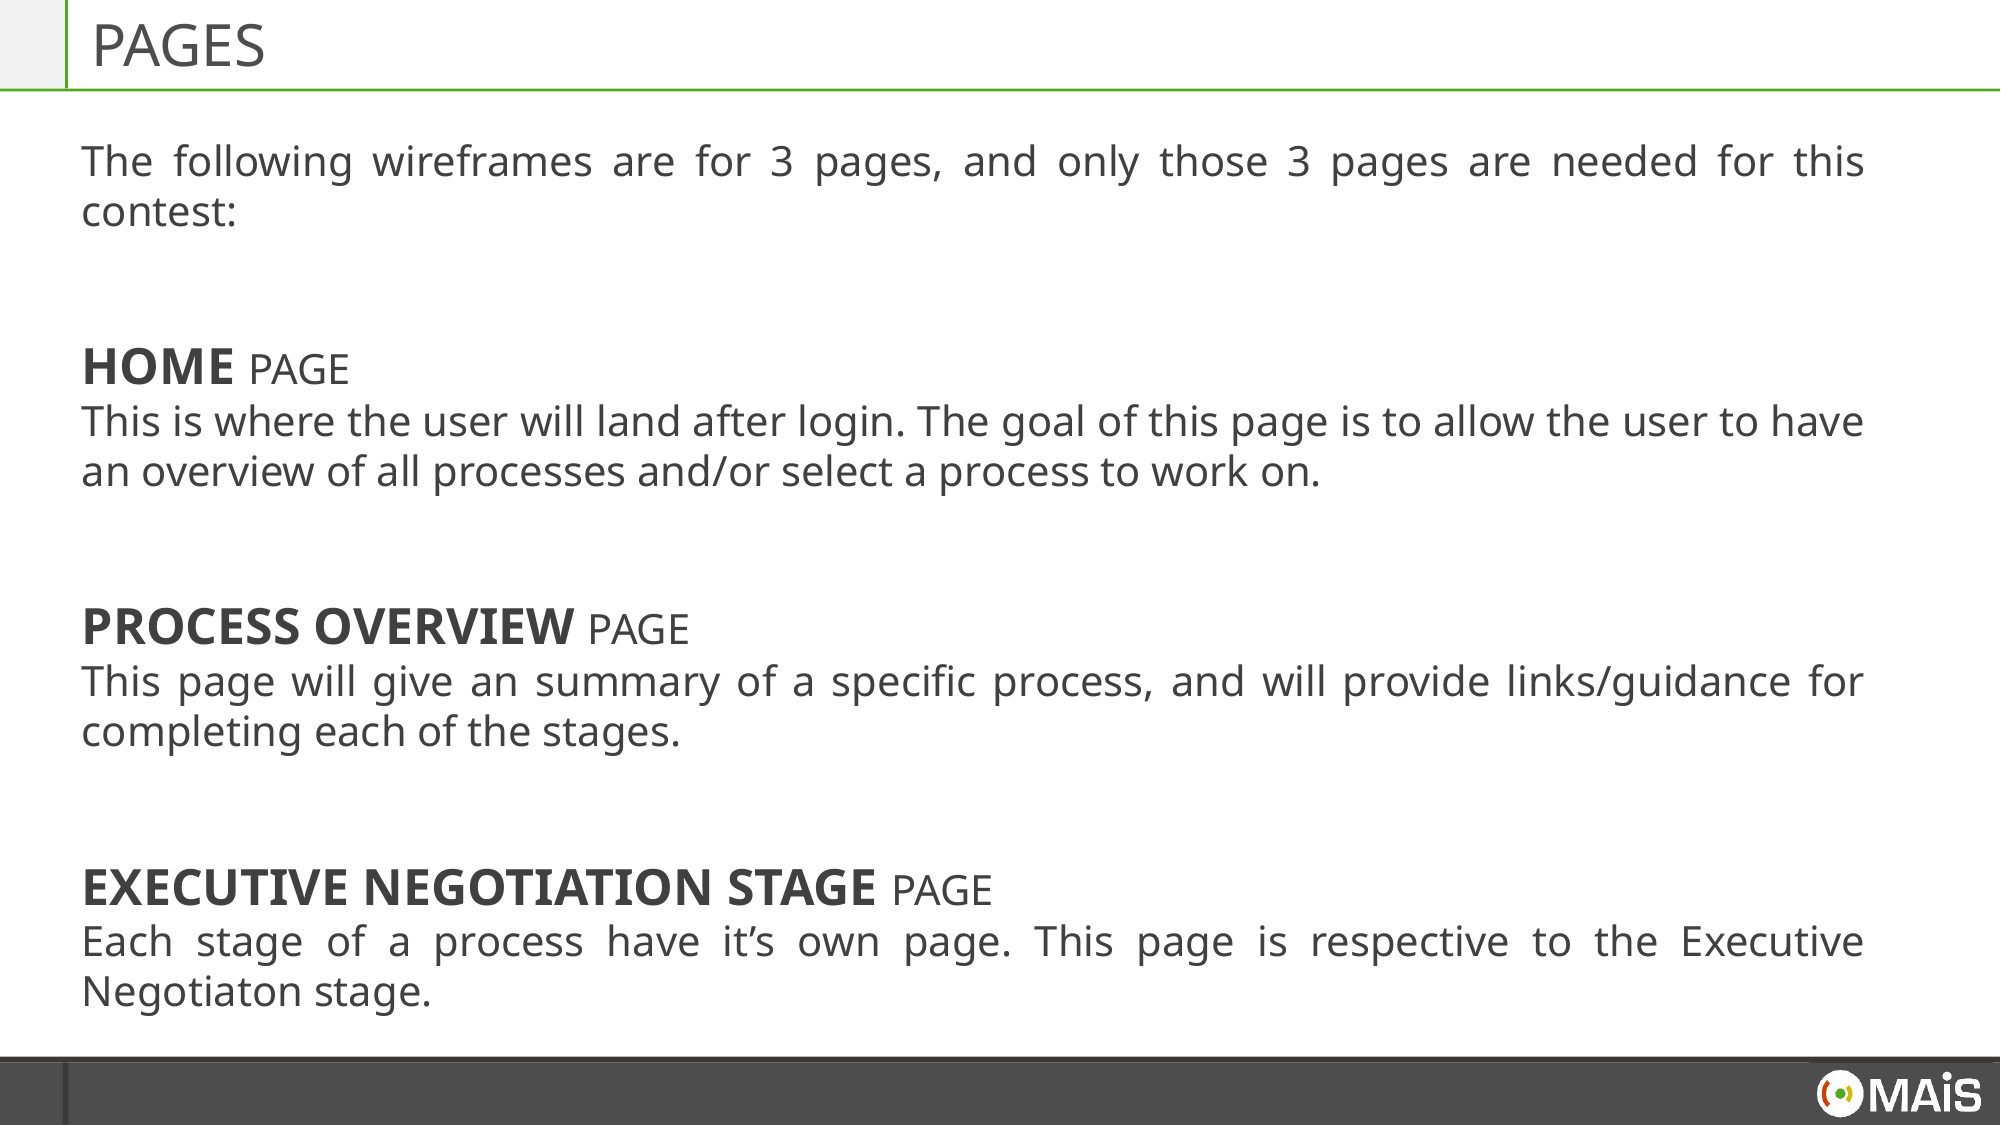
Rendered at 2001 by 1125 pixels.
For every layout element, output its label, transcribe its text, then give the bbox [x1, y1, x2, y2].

text_box The following wireframes are for 3 pages, and only those 3 pages are needed for this contest: HOME PAGE This is where the user will land after login. The goal of this page is to allow the user to have an overview of all processes and/or select a process to work on. PROCESS OVERVIEW PAGE This page will give an summary of a specific process, and will provide links/guidance for completing each of the stages. EXECUTIVE NEGOTIATION STAGE PAGE Each stage of a process have it’s own page. This page is respective to the Executive Negotiaton stage. [67, 127, 1882, 1125]
title PAGES [76, 8, 1639, 69]
picture [1882, 1063, 1993, 1125]
